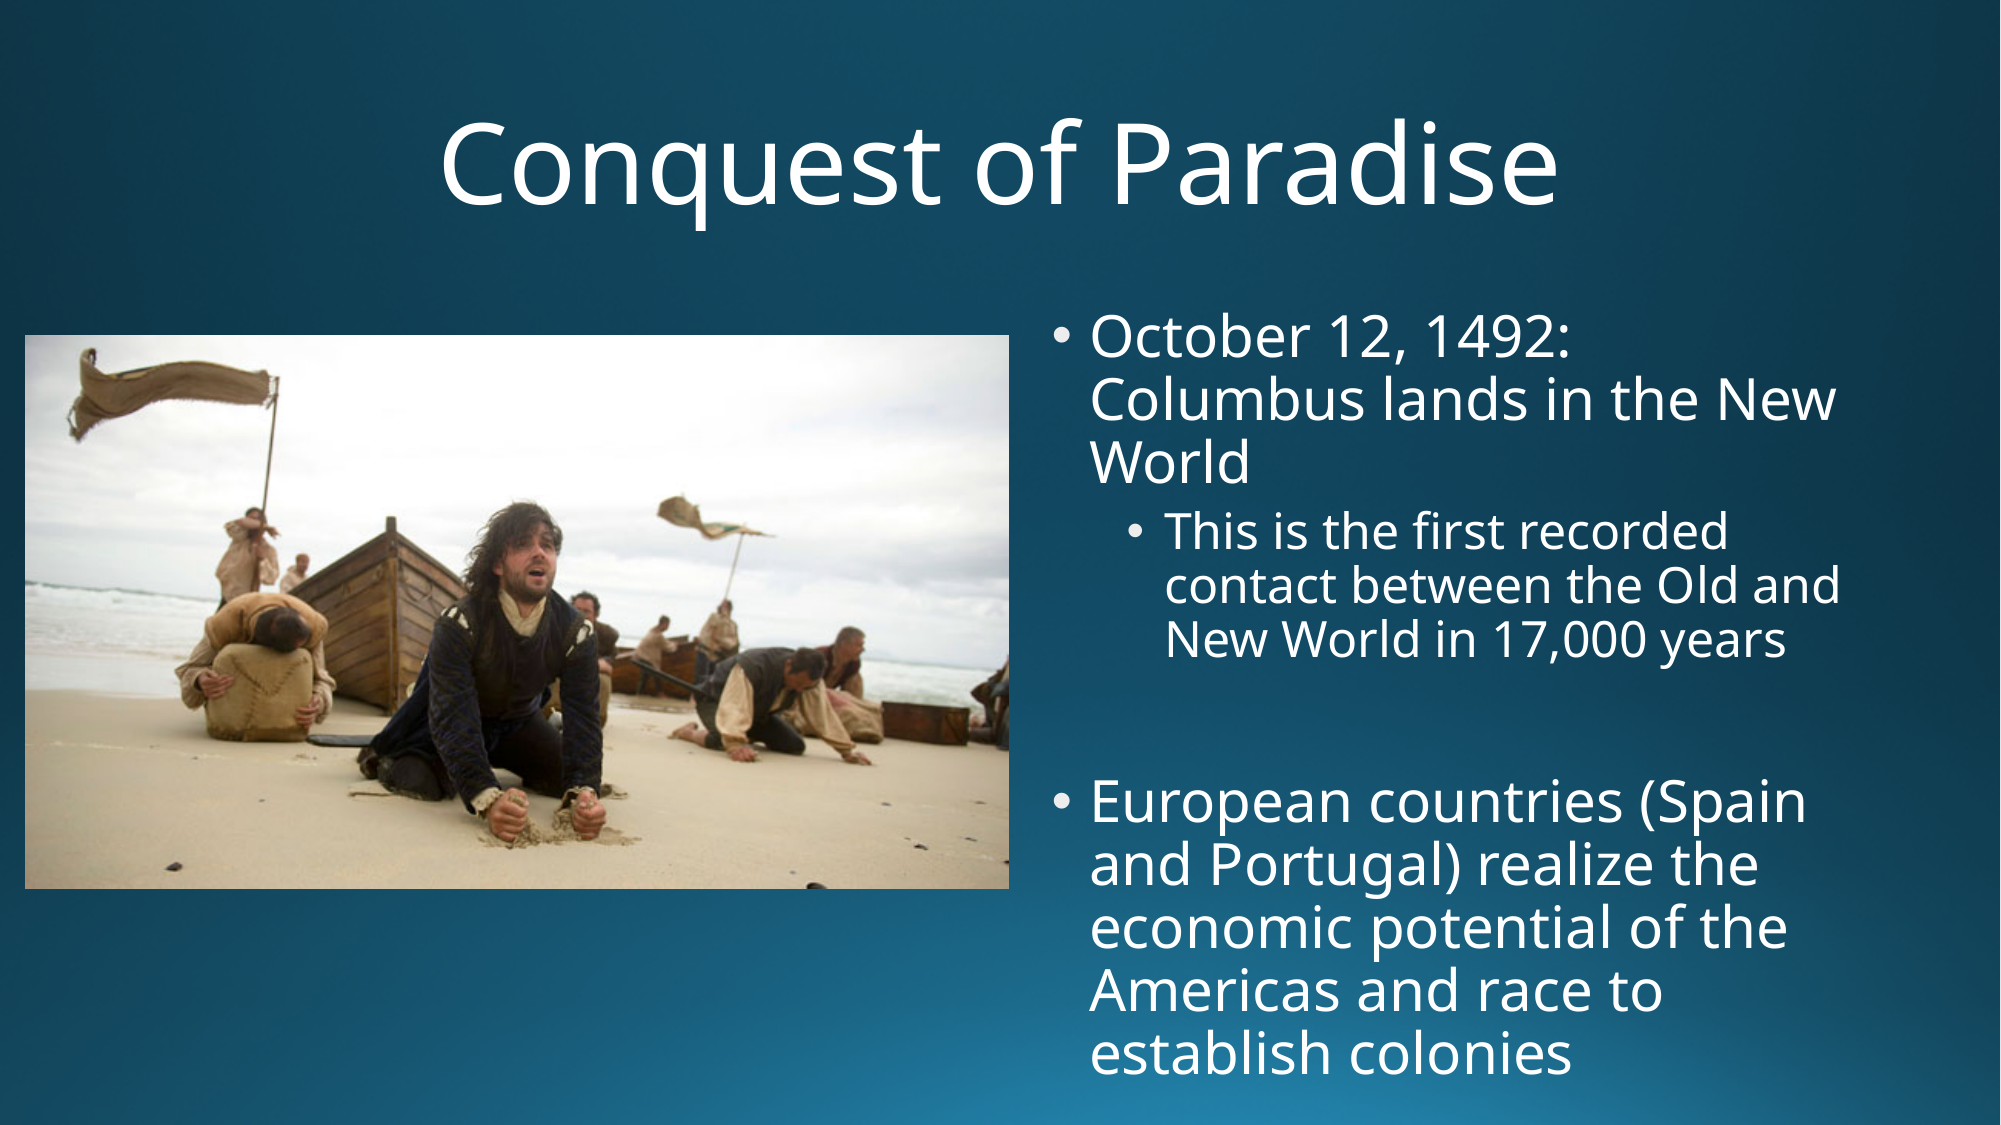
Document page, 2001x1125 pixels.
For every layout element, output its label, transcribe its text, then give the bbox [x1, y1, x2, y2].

title Conquest of Paradise [137, 59, 1863, 278]
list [25, 335, 1009, 889]
list October 12, 1492: Columbus lands in the New World This is the first recorded contact between the Old and New World in 17,000 years European countries (Spain and Portugal) realize the economic potential of the Americas and race to establish colonies [1036, 299, 1863, 1014]
picture [0, 0, 2001, 1125]
